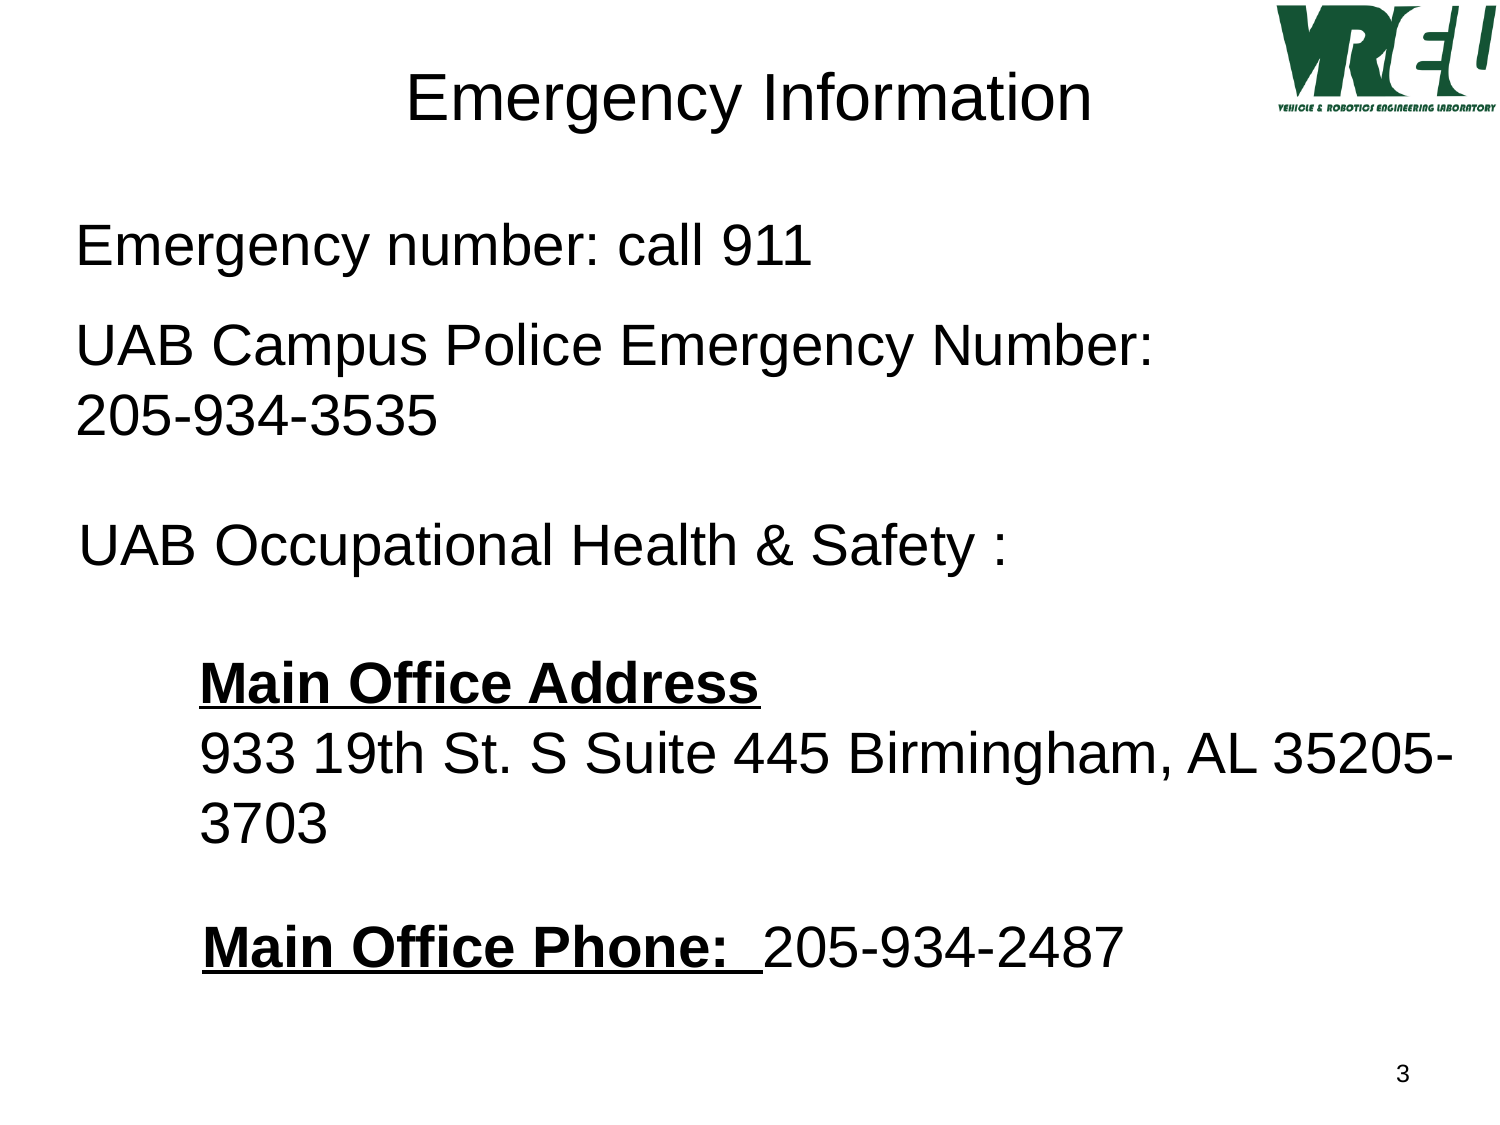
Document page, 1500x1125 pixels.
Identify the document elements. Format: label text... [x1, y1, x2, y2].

text_box Emergency Information [0, 45, 1500, 171]
text_box Emergency number: call 911 [61, 200, 874, 285]
text_box UAB Occupational Health & Safety : [0, 500, 1200, 585]
text_box UAB Campus Police Emergency Number: 205-934-3535 [61, 299, 1449, 455]
slide_number 3 [1074, 1042, 1425, 1103]
picture [1271, 0, 1500, 45]
text_box Main Office Address 933 19th St. S Suite 445 Birmingham, AL 35205-3703 [184, 637, 1472, 863]
text_box Main Office Phone: 205-934-2487 [187, 901, 1375, 987]
